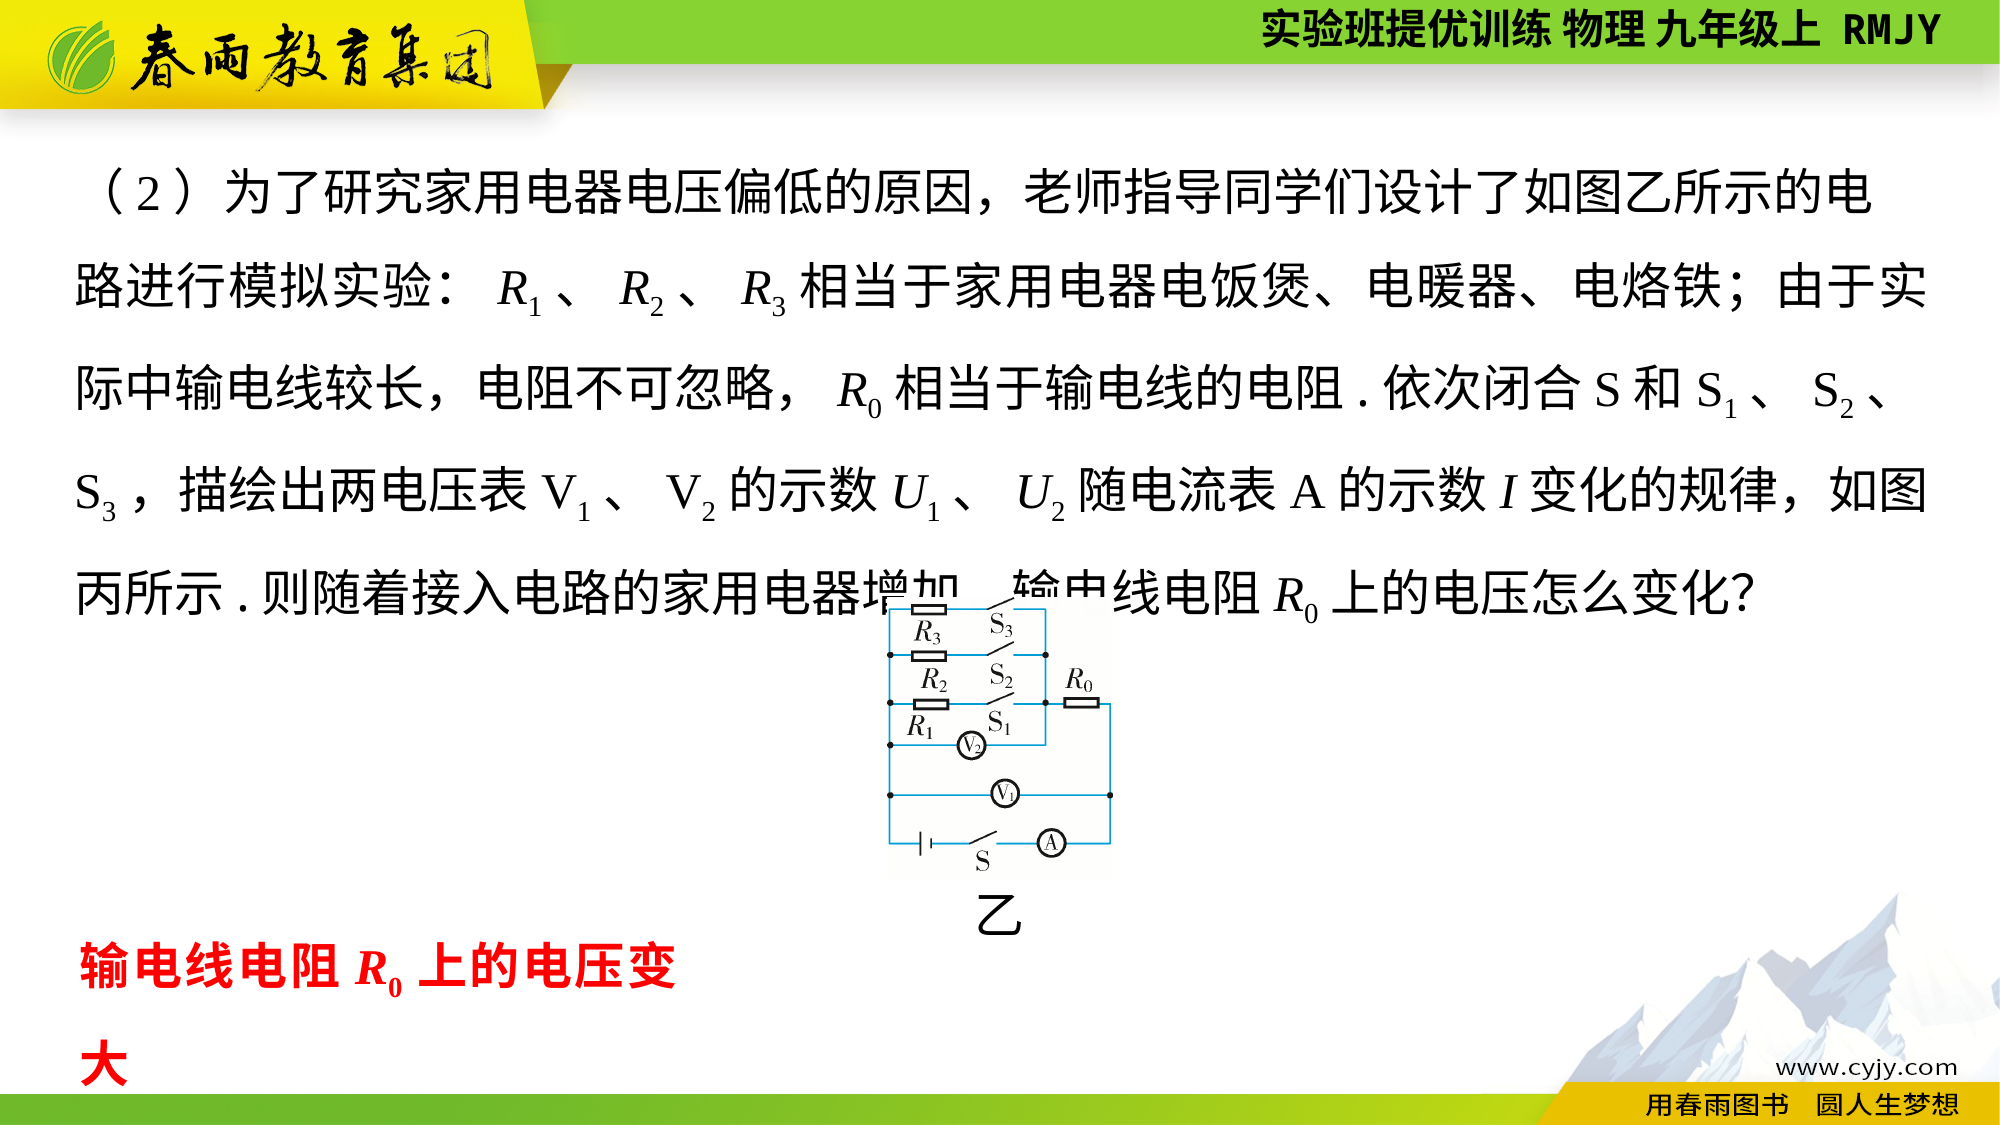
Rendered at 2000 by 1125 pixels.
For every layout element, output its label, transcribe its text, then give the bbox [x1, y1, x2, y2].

text_box 输电线电阻R0上的电压变大 [64, 893, 693, 1011]
text_box 乙 [959, 887, 1040, 951]
list （2）为了研究家用电器电压偏低的原因，老师指导同学们设计了如图乙所示的电 路进行模拟实验：R1、R2、R3相当于家用电器电饭煲、电暖器、电烙铁；由于实际中输电线较长，电阻不可忽略，R0相当于输电线的电阻.依次闭合S和S1、S2、S3，描绘出两电压表V1、V2的示数U1、U2随电流表A的示数I变化的规律，如图丙所示.则随着接入电路的家用电器增加，输电线电阻R0上的电压怎么变化？ [59, 122, 1944, 581]
picture [0, 0, 2000, 1125]
